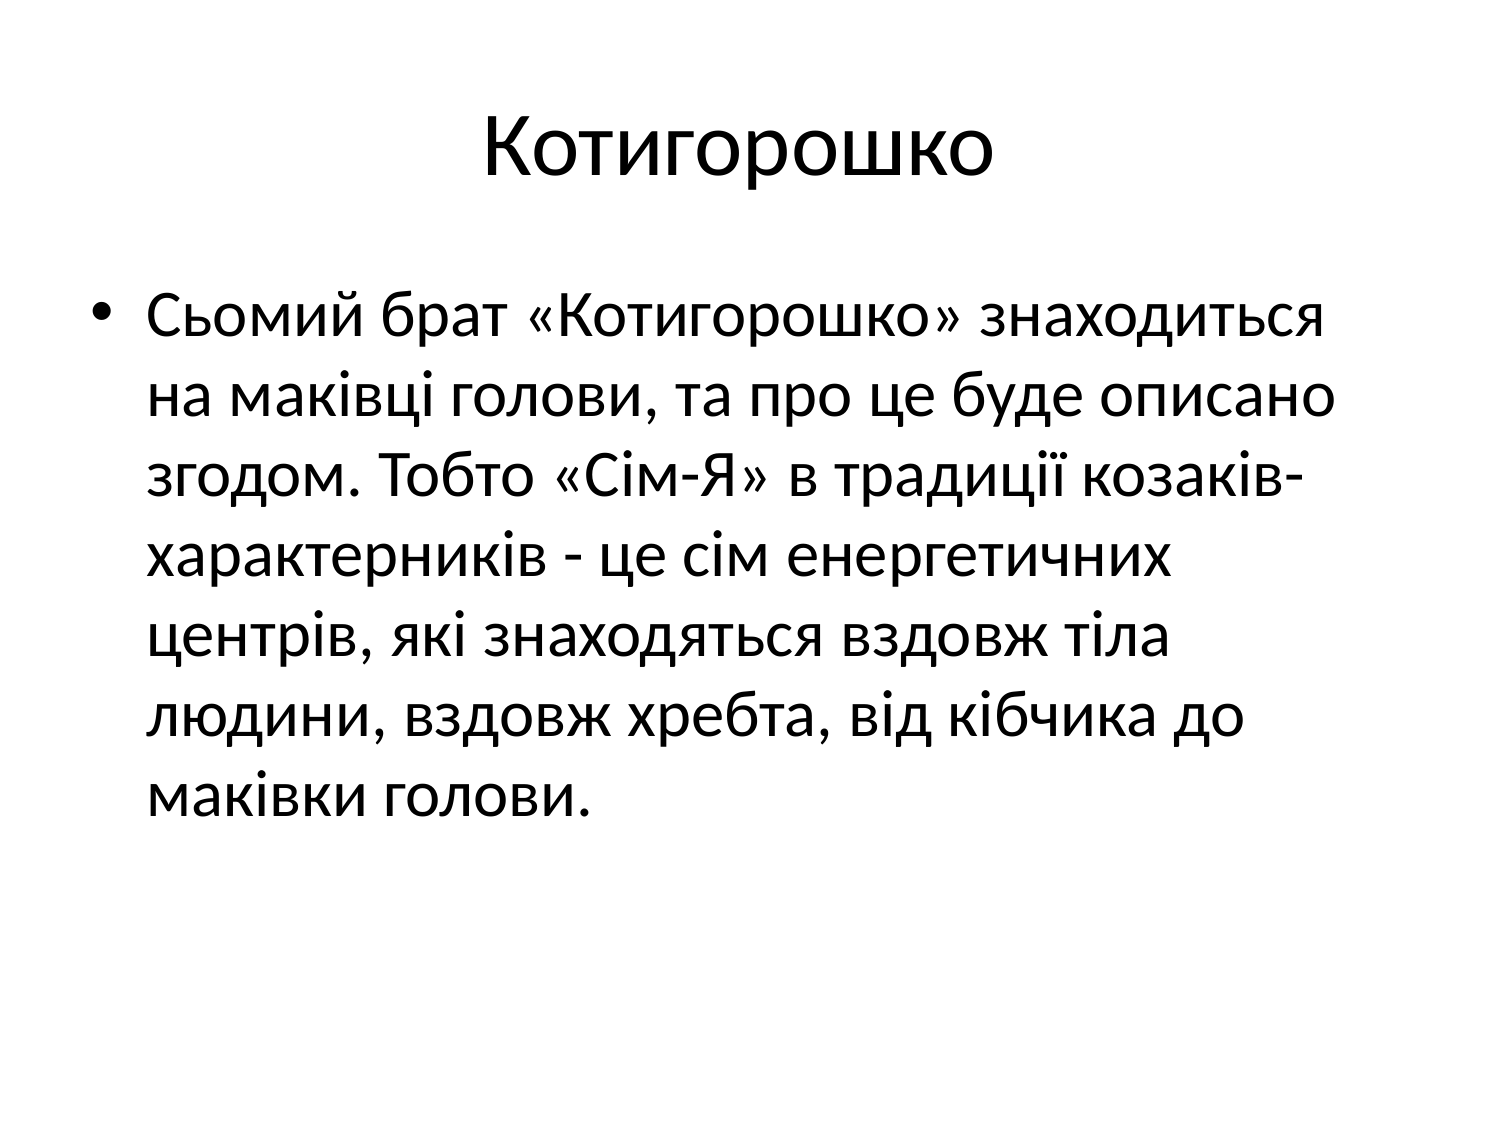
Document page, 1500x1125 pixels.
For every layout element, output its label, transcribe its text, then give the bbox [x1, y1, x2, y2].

list Сьомий брат «Котигорошко» знаходиться на маківці голови, та про це буде описано згодом. Тобто «Сім-Я» в традиції козаків-характерників - це сім енергетичних центрів, які знаходяться вздовж тіла людини, вздовж хребта, від кібчика до маківки голови. [75, 262, 1425, 1005]
title Котигорошко [75, 45, 1425, 233]
